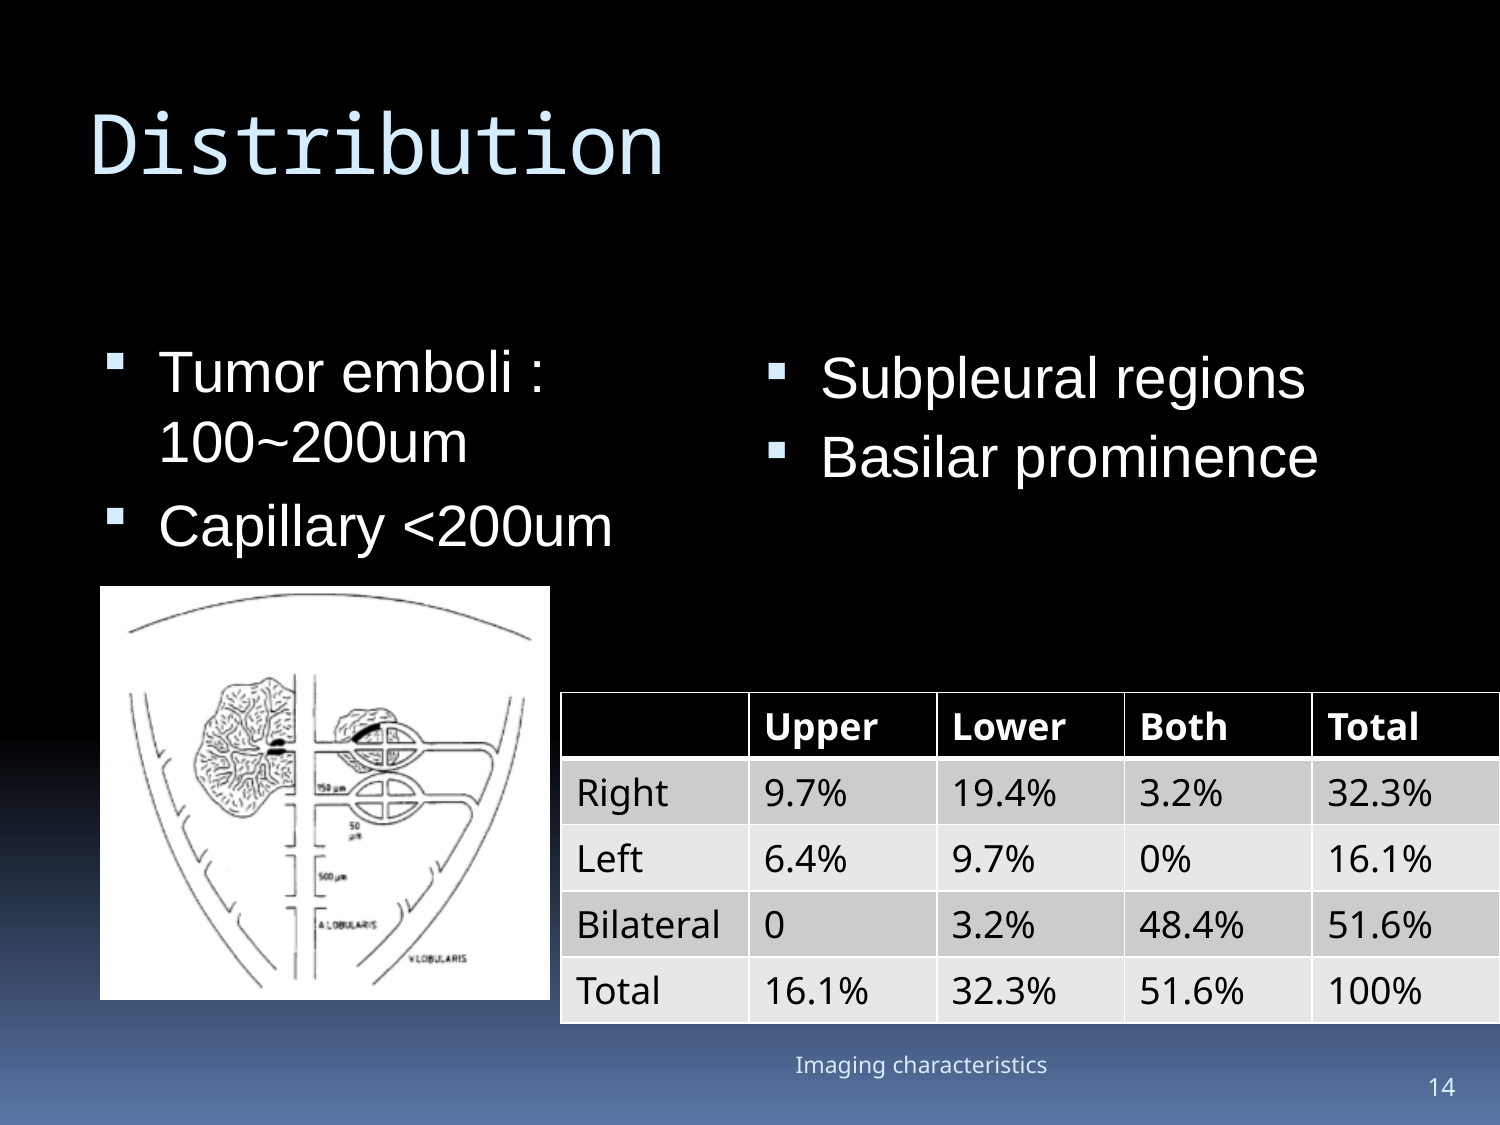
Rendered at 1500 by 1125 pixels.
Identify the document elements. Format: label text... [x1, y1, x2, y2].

slide_number 14 [1412, 1052, 1488, 1113]
table_cell Left [562, 825, 748, 890]
footer Imaging characteristics [150, 1052, 1063, 1113]
table_cell Bilateral [562, 892, 748, 956]
table_cell 0% [1125, 880, 1311, 890]
table_cell 48.4% [1125, 892, 1311, 956]
table_cell Total [562, 958, 748, 1022]
table_cell 51.6% [1313, 892, 1499, 956]
table_cell 16.1% [750, 958, 936, 1022]
table_cell 3.2% [938, 892, 1124, 956]
table_cell 100% [1313, 958, 1499, 1022]
text_box Subpleural regions Basilar prominence [738, 338, 1400, 880]
table_header [562, 693, 738, 756]
table_cell 6.4% [750, 880, 936, 890]
list Tumor emboli : 100~200um Capillary <200um [76, 326, 740, 575]
table_cell 32.3% [1400, 761, 1499, 824]
table_cell 0 [750, 892, 936, 956]
table_cell 16.1% [1313, 825, 1499, 890]
table_header Total [1400, 693, 1499, 756]
table_cell 51.6% [1125, 958, 1311, 1022]
title Distribution [75, 83, 1425, 234]
table_cell 32.3% [938, 958, 1124, 1022]
table_cell 9.7% [938, 880, 1124, 890]
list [99, 585, 550, 1000]
table_cell Right [562, 761, 738, 824]
